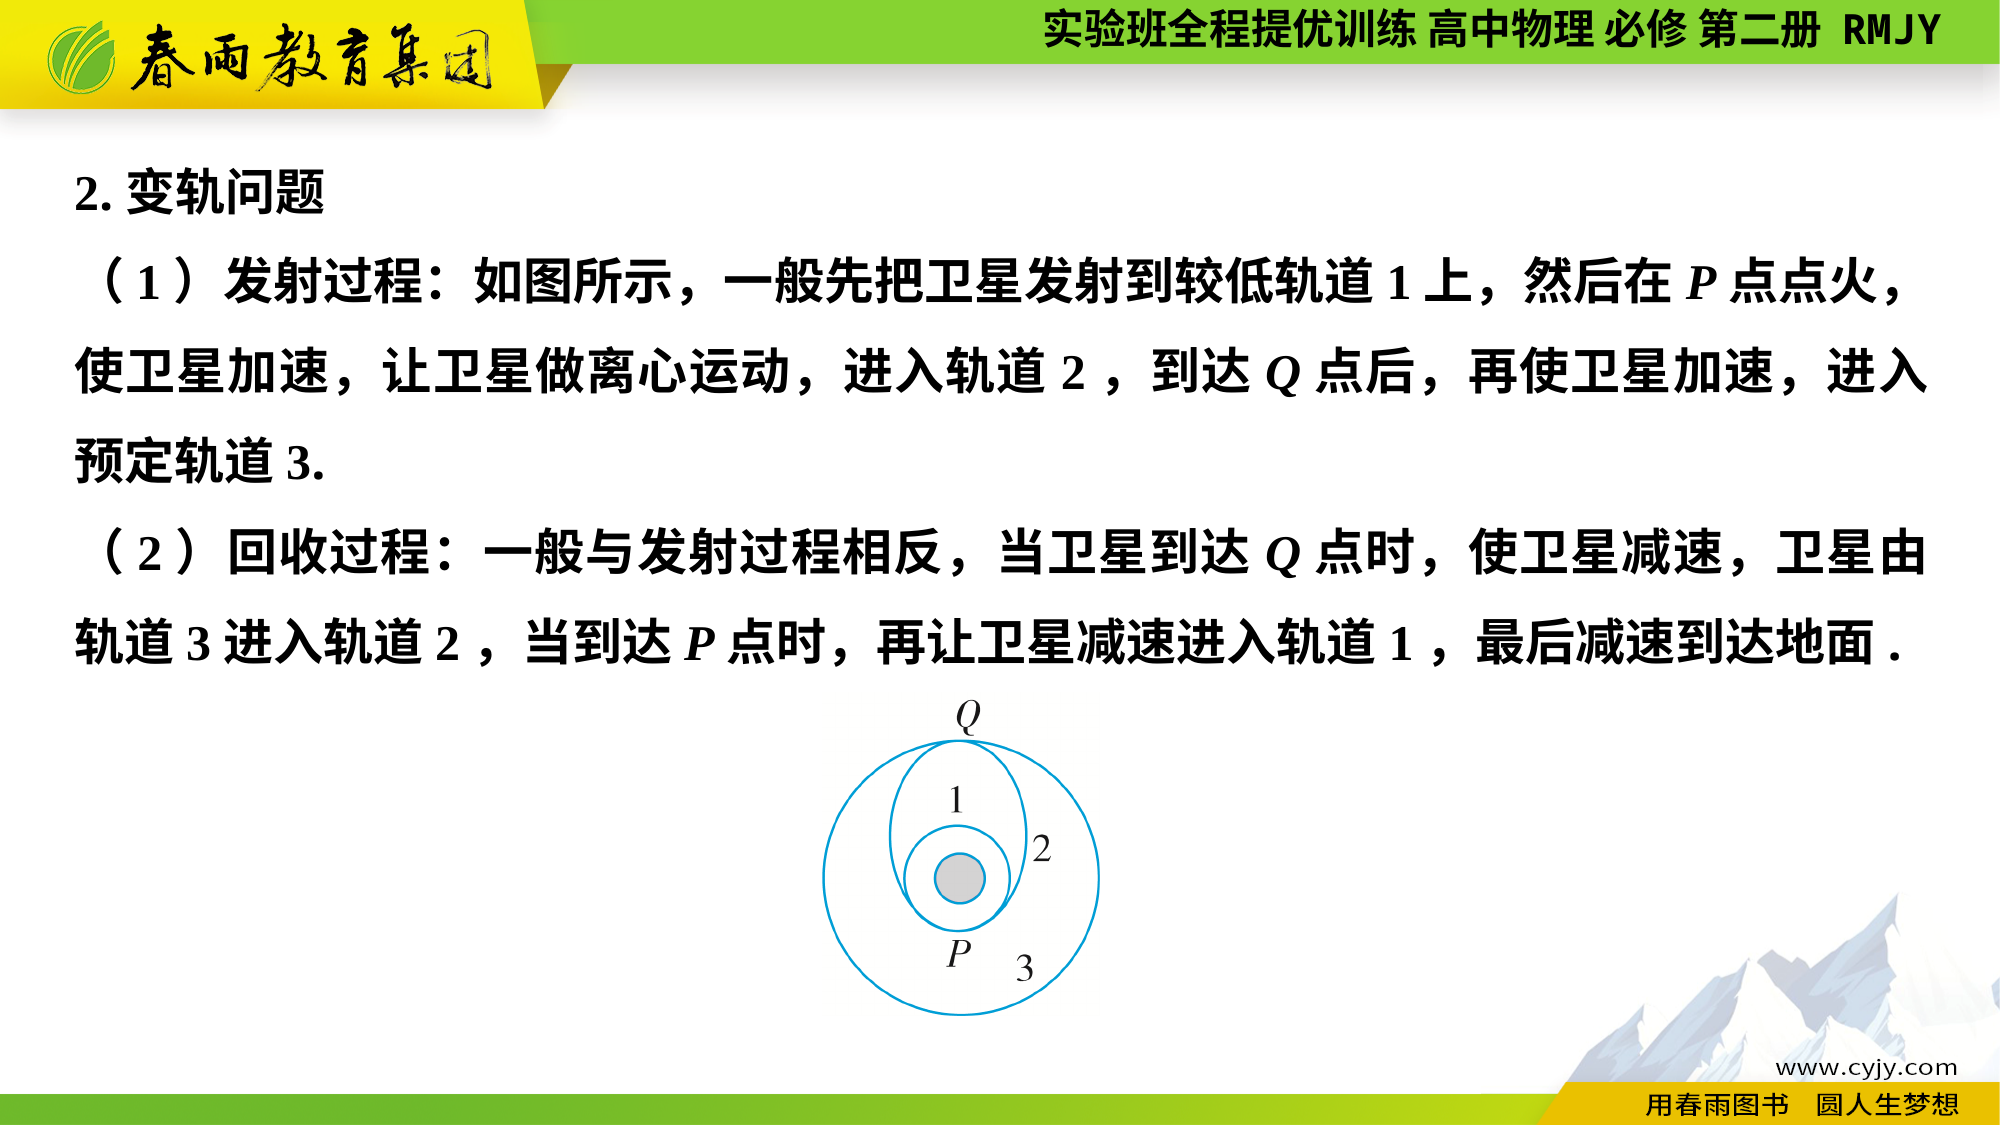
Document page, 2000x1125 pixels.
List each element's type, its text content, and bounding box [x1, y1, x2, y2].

list 2.变轨问题 （1）发射过程：如图所示，一般先把卫星发射到较低轨道1上，然后在P点点火，使卫星加速，让卫星做离心运动，进入轨道2，到达Q点后，再使卫星加速，进入预定轨道3. （2）回收过程：一般与发射过程相反，当卫星到达Q点时，使卫星减速，卫星由轨道3进入轨道2，当到达P点时，再让卫星减速进入轨道1，最后减速到达地面. [59, 122, 1944, 672]
picture [0, 0, 2000, 1125]
